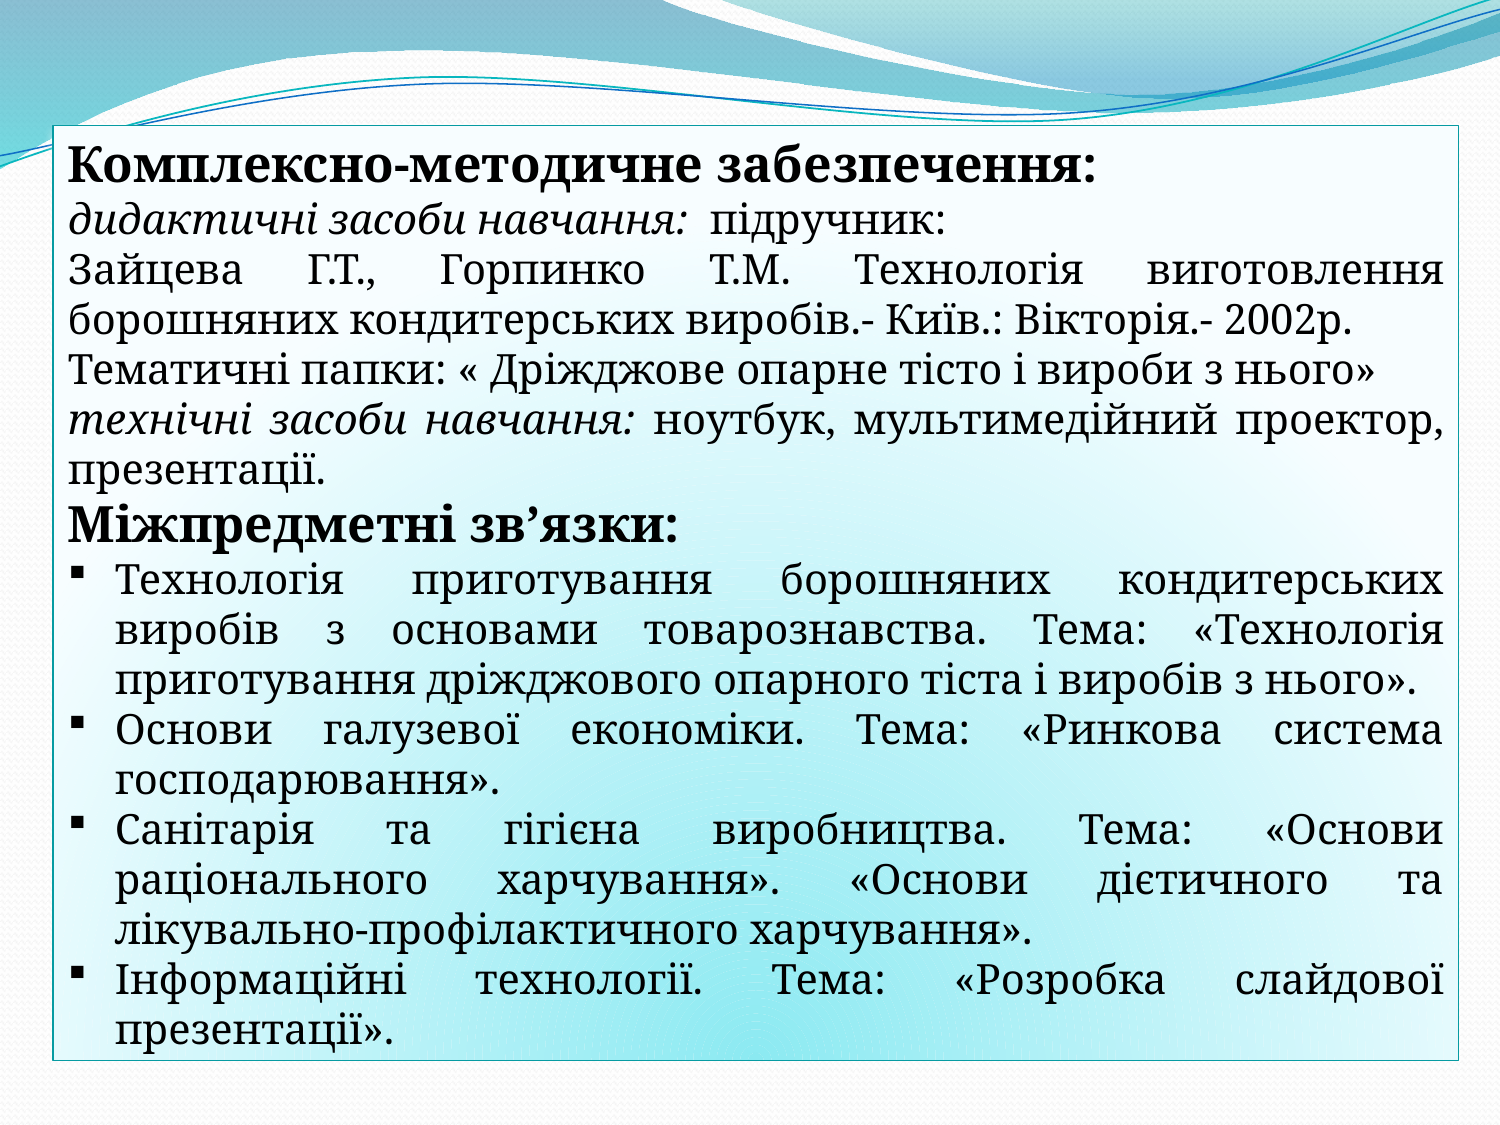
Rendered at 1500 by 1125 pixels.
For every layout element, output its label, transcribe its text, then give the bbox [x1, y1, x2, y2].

text_box Комплексно-методичне забезпечення: дидактичні засоби навчання: підручник: Зайцева Г.Т., Горпинко Т.М. Технологія виготовлення борошняних кондитерських виробів.- Київ.: Вікторія.- 2002р. Тематичні папки: « Дріжджове опарне тісто і вироби з нього» технічні засоби навчання: ноутбук, мультимедійний проектор, презентації. Міжпредметні зв’язки: Технологія приготування борошняних кондитерських виробів з основами товарознавства. Тема: «Технологія приготування дріжджового опарного тіста і виробів з нього». Основи галузевої економіки. Тема: «Ринкова система господарювання». Санітарія та гігієна виробництва. Тема: «Основи раціонального харчування». «Основи дієтичного та лікувально-профілактичного харчування». Інформаційні технології. Тема: «Розробка слайдової презентації». [52, 125, 1459, 1061]
